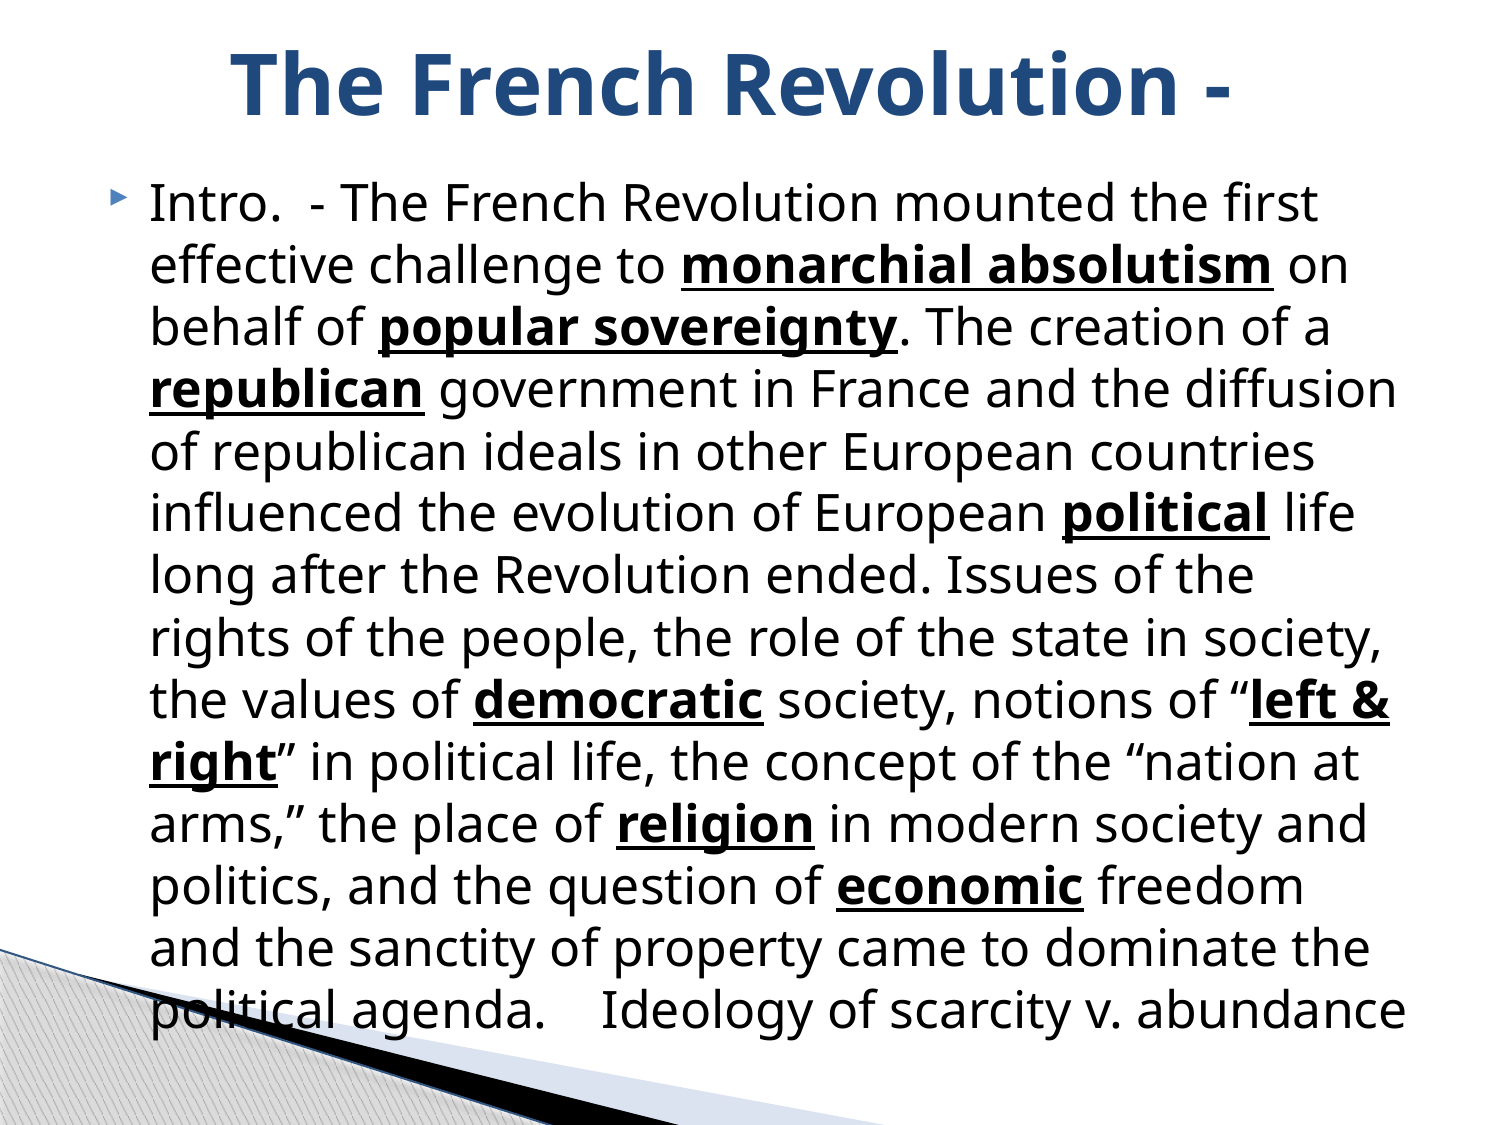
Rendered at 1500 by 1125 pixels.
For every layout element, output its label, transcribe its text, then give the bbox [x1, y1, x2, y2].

list Intro. - The French Revolution mounted the first effective challenge to monarchial absolutism on behalf of popular sovereignty. The creation of a republican government in France and the diffusion of republican ideals in other European countries influenced the evolution of European political life long after the Revolution ended. Issues of the rights of the people, the role of the state in society, the values of democratic society, notions of “left & right” in political life, the concept of the “nation at arms,” the place of religion in modern society and politics, and the question of economic freedom and the sanctity of property came to dominate the political agenda. Ideology of scarcity v. abundance [75, 162, 1425, 1063]
title The French Revolution - [75, 0, 1388, 163]
